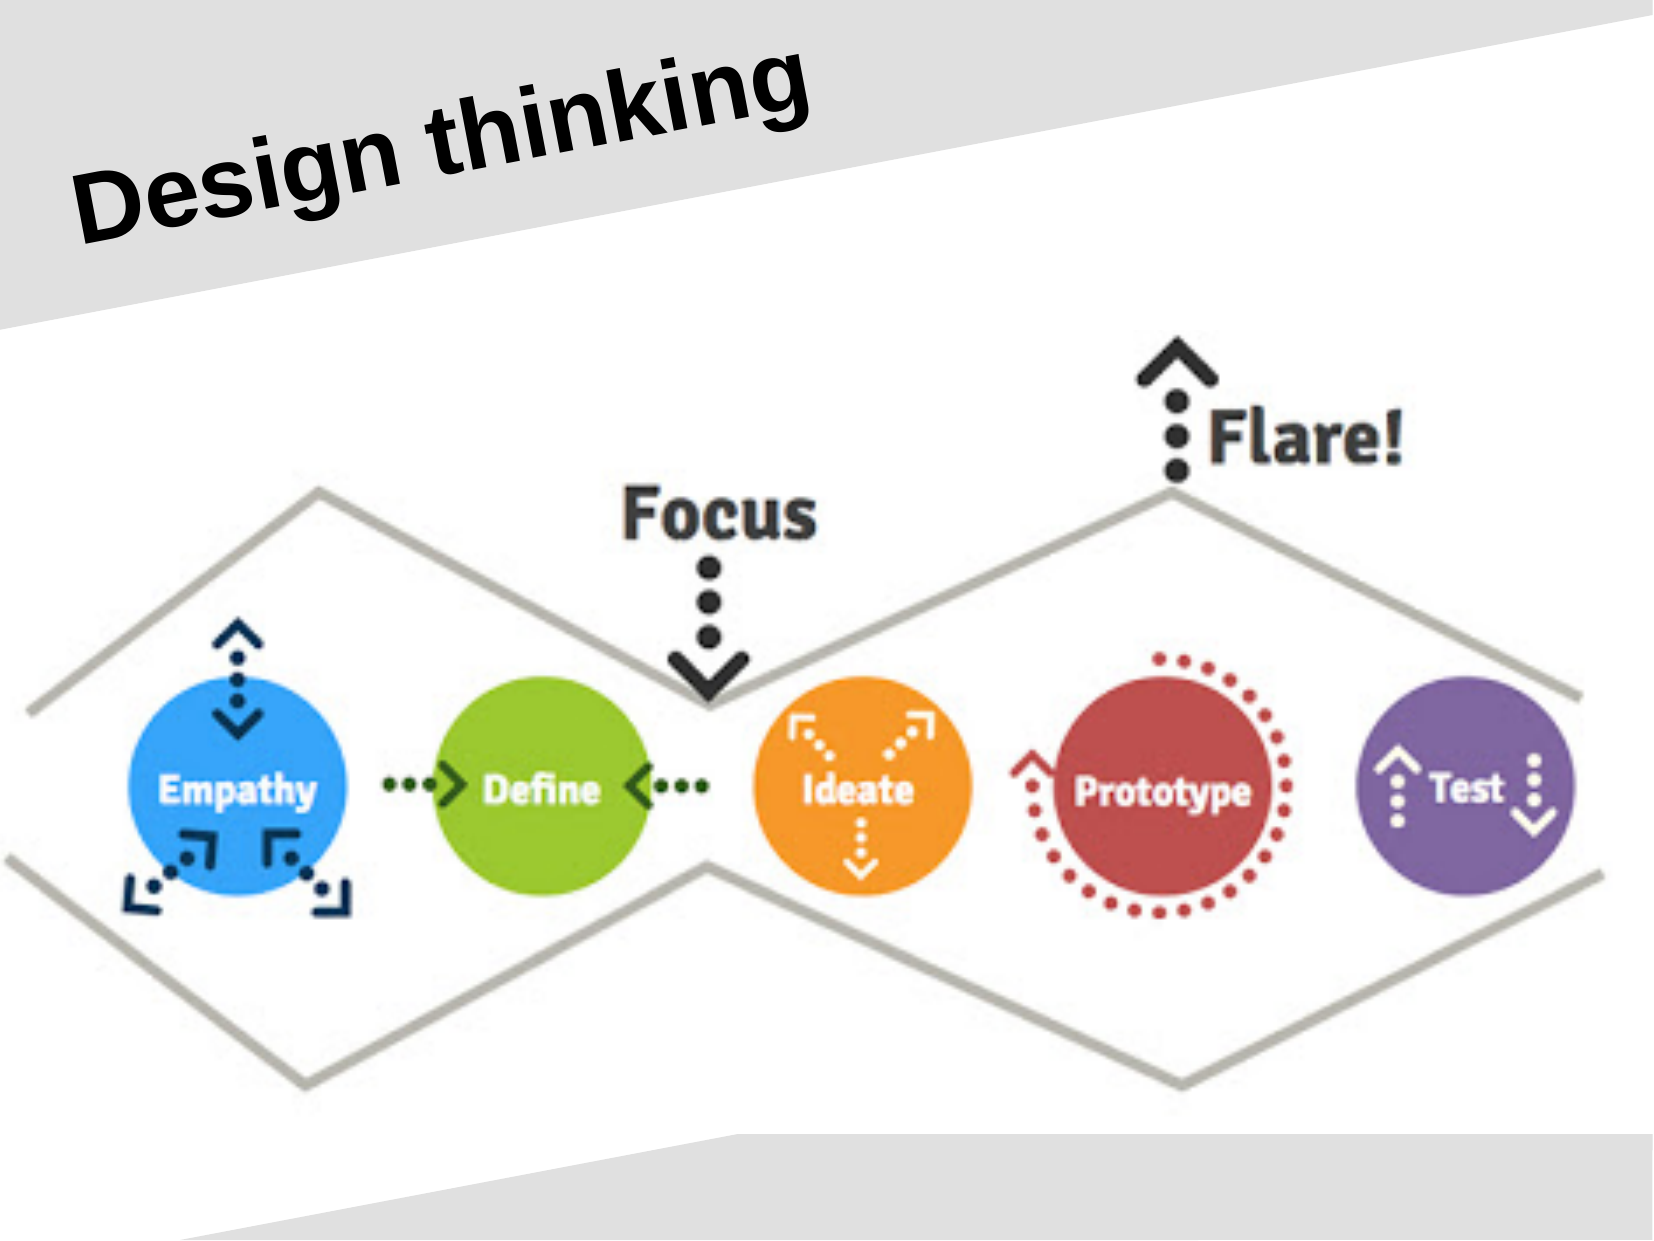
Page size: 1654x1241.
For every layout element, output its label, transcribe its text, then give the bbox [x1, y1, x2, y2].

text_box Design thinking [60, 0, 1469, 265]
picture [0, 330, 1654, 1134]
text_box [11, 105, 1499, 313]
